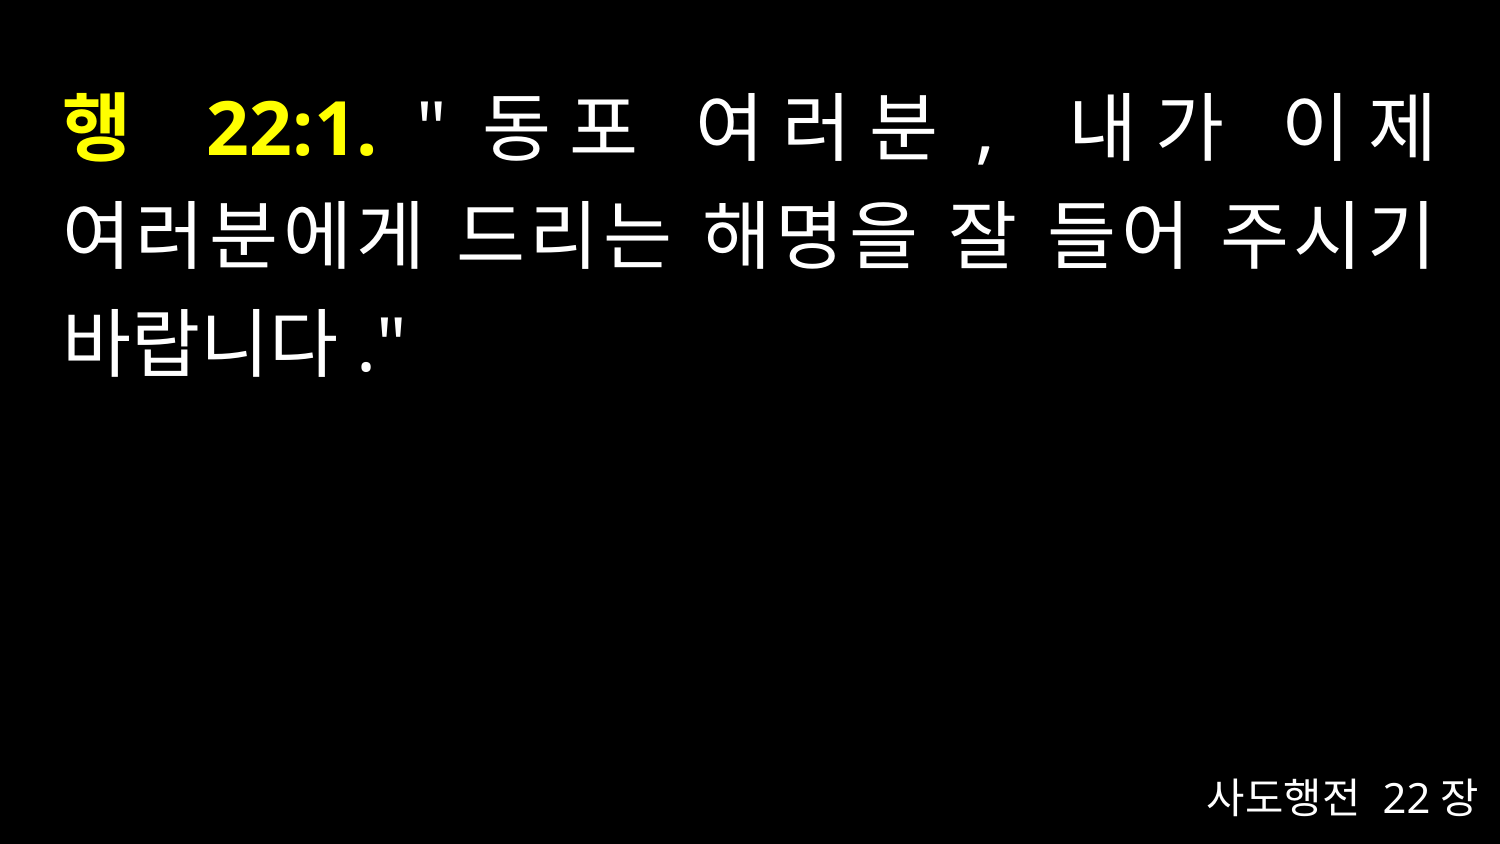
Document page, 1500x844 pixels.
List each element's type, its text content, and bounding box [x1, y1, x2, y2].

subtitle 사도행전 22장 [916, 770, 1500, 844]
title 행 22:1. "동포 여러분, 내가 이제 여러분에게 드리는 해명을 잘 들어 주시기 바랍니다." [0, 0, 1500, 844]
